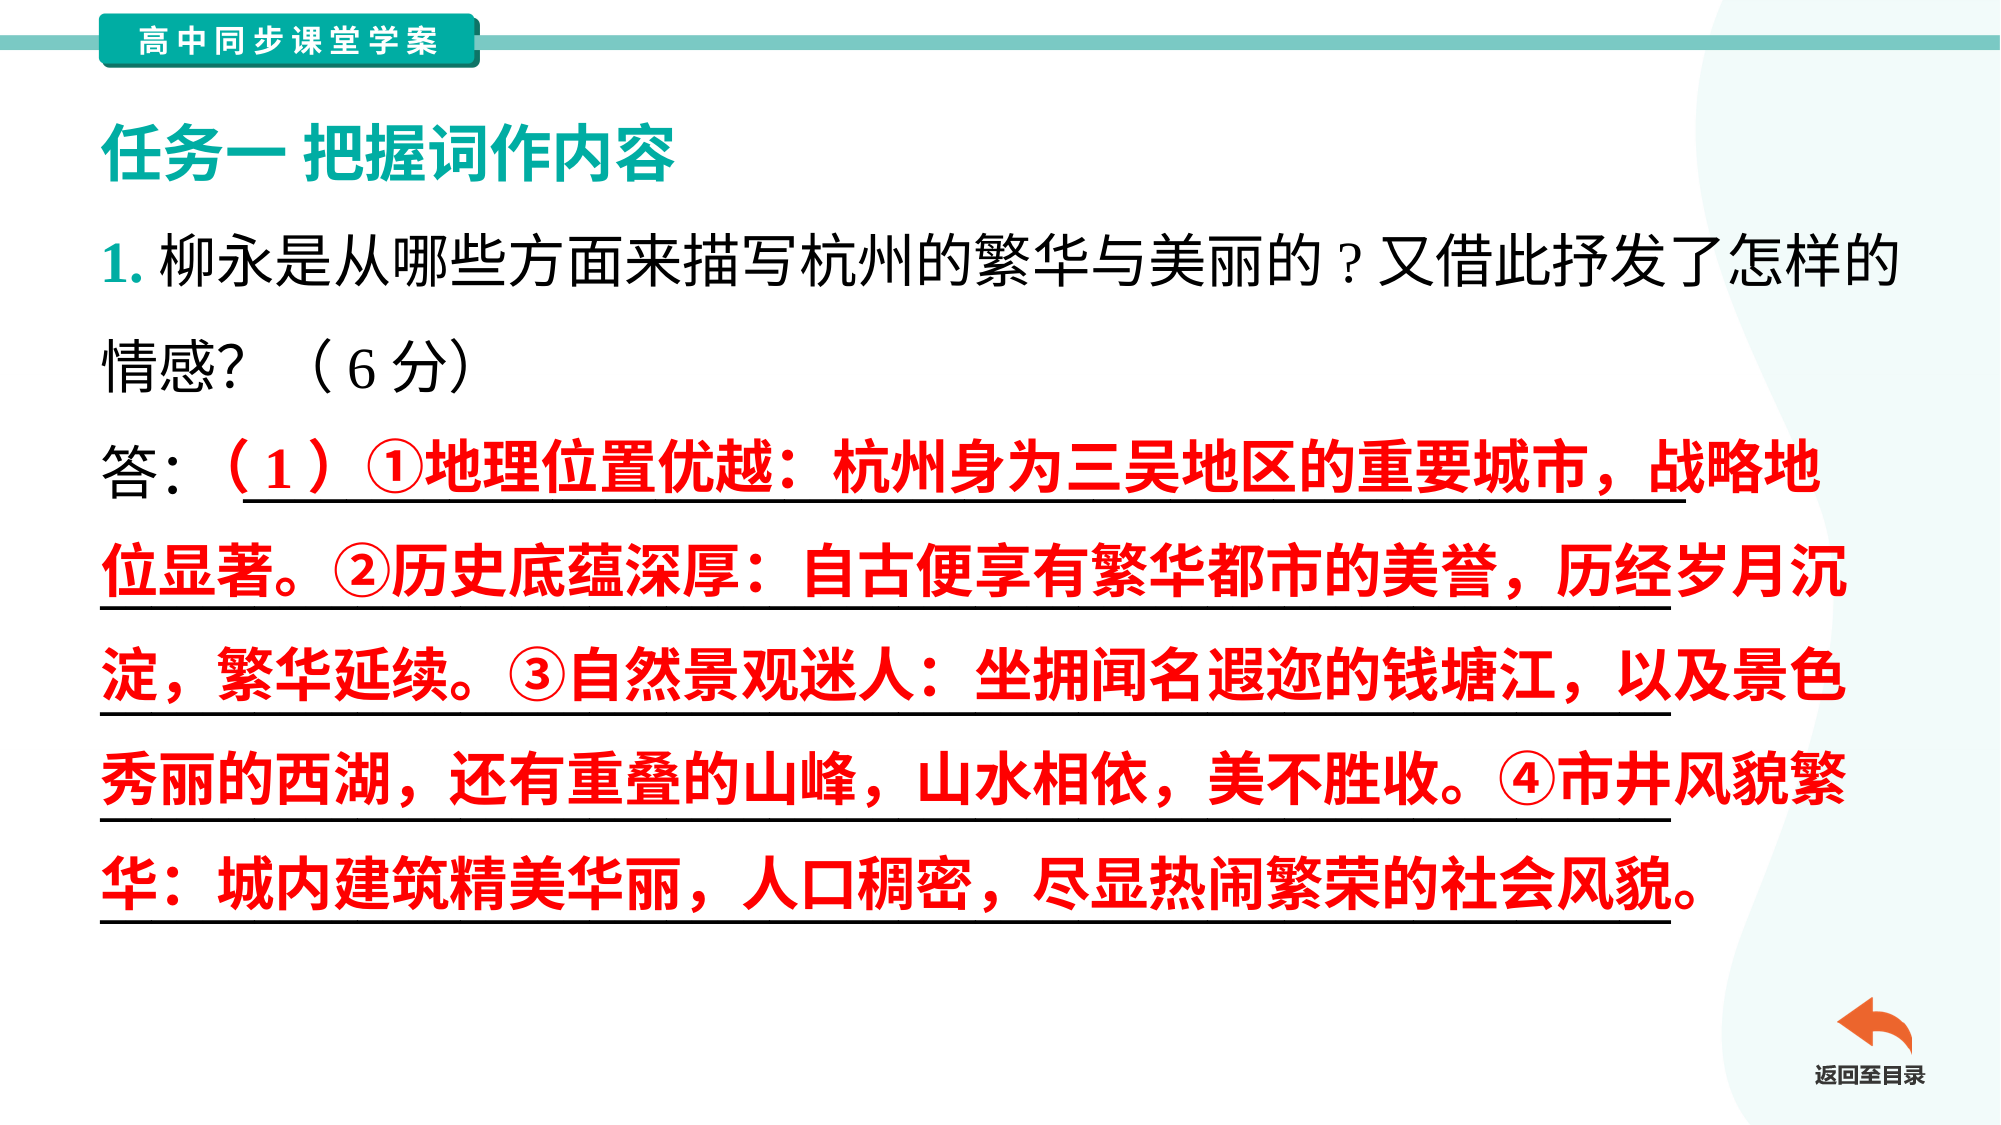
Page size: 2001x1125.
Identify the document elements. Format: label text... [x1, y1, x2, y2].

text_box （1）①地理位置优越：杭州身为三吴地区的重要城市，战略地 位显著。②历史底蕴深厚：自古便享有繁华都市的美誉，历经岁月沉 淀，繁华延续。③自然景观迷人：坐拥闻名遐迩的钱塘江，以及景色 秀丽的西湖，还有重叠的山峰，山水相依，美不胜收。④市井风貌繁 华：城内建筑精美华丽，人口稠密，尽显热闹繁荣的社会风貌。 [100, 395, 1899, 917]
picture [0, 0, 2000, 1125]
text_box 任务一 把握词作内容 [100, 76, 1899, 177]
text_box 1.柳永是从哪些方面来描写杭州的繁华与美丽的?又借此抒发了怎样的 情感？（6分） 答： ________________________________________________________ _____________________________________________________________ _____________________________________________________________ _____________________________________________________________ _____________________________________________________________ [100, 187, 1899, 395]
